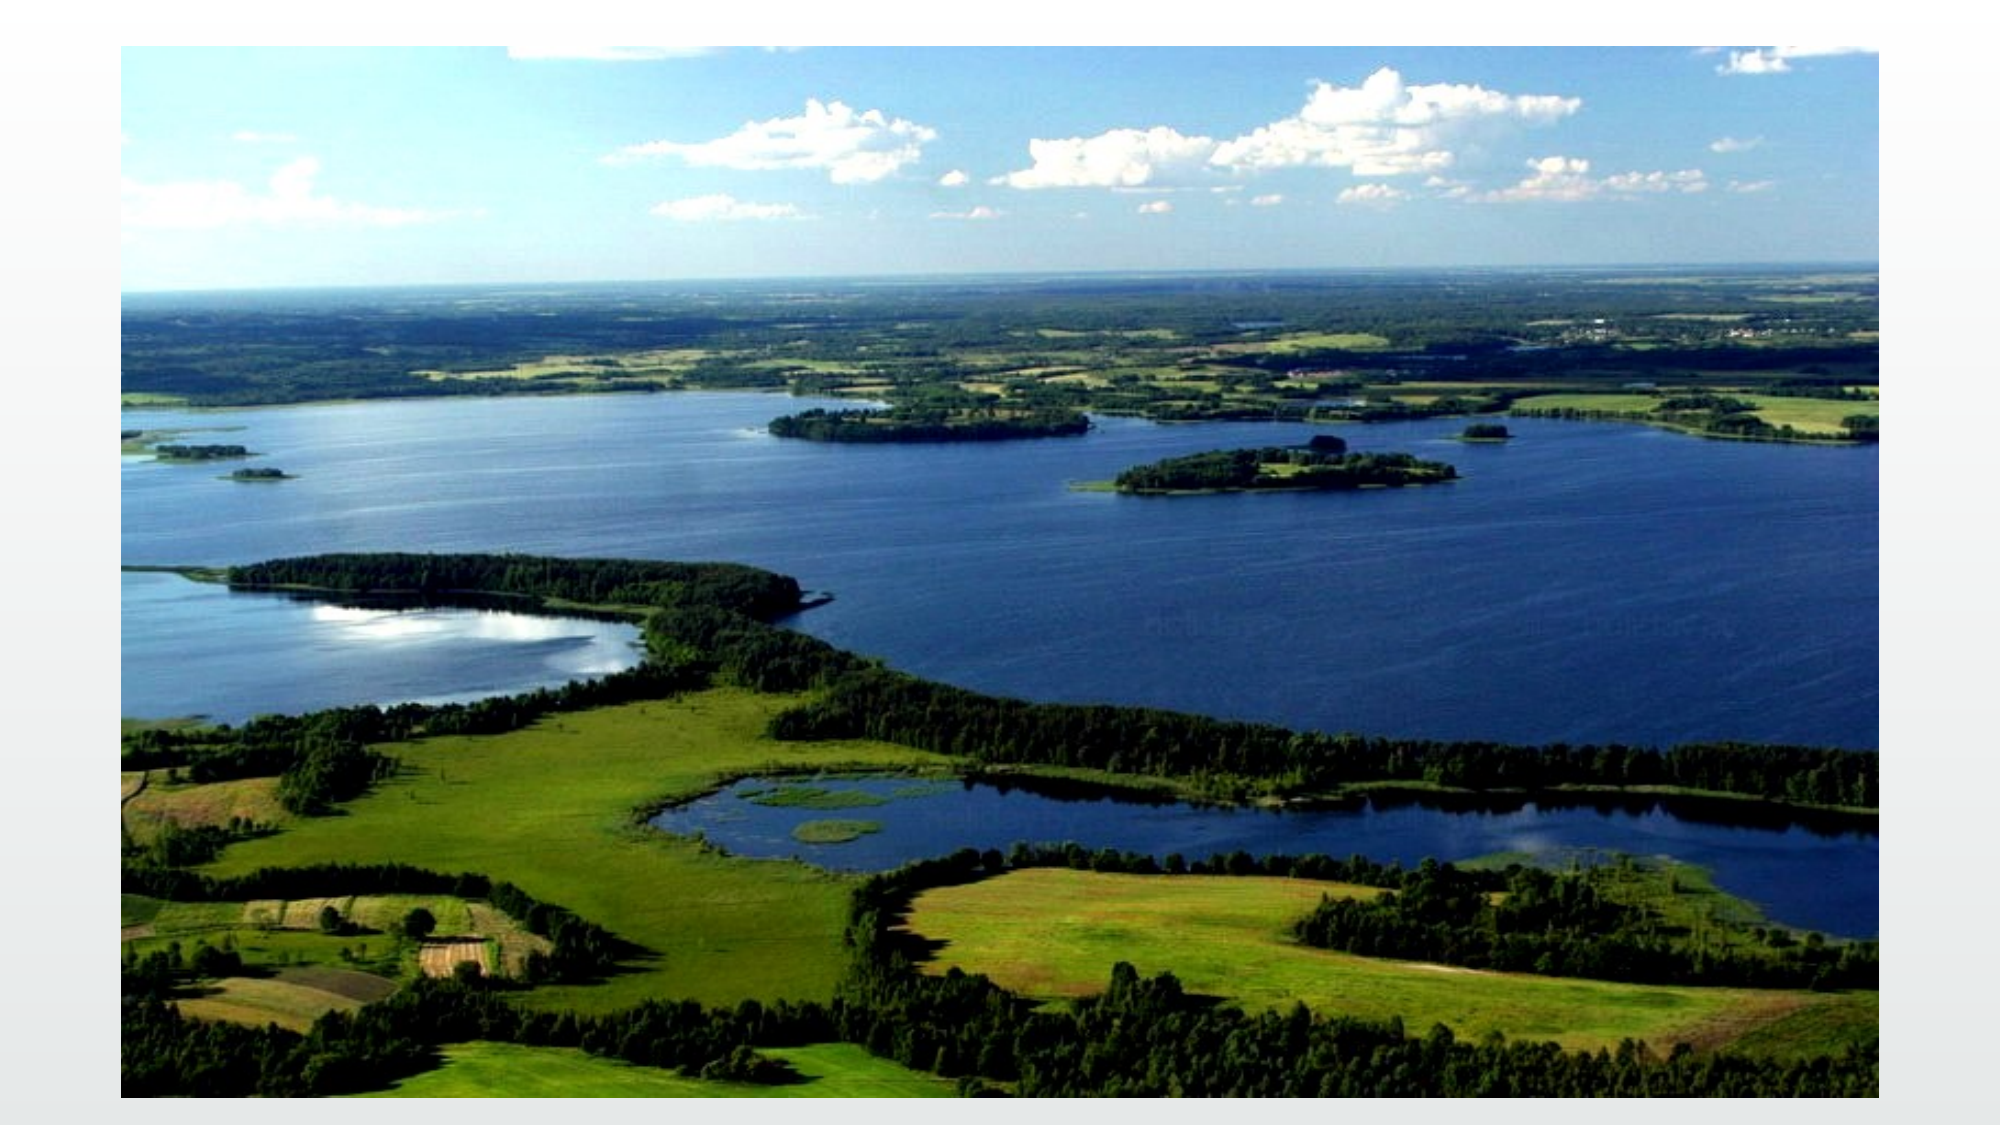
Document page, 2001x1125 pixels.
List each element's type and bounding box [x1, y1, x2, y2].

picture [120, 46, 1879, 1098]
